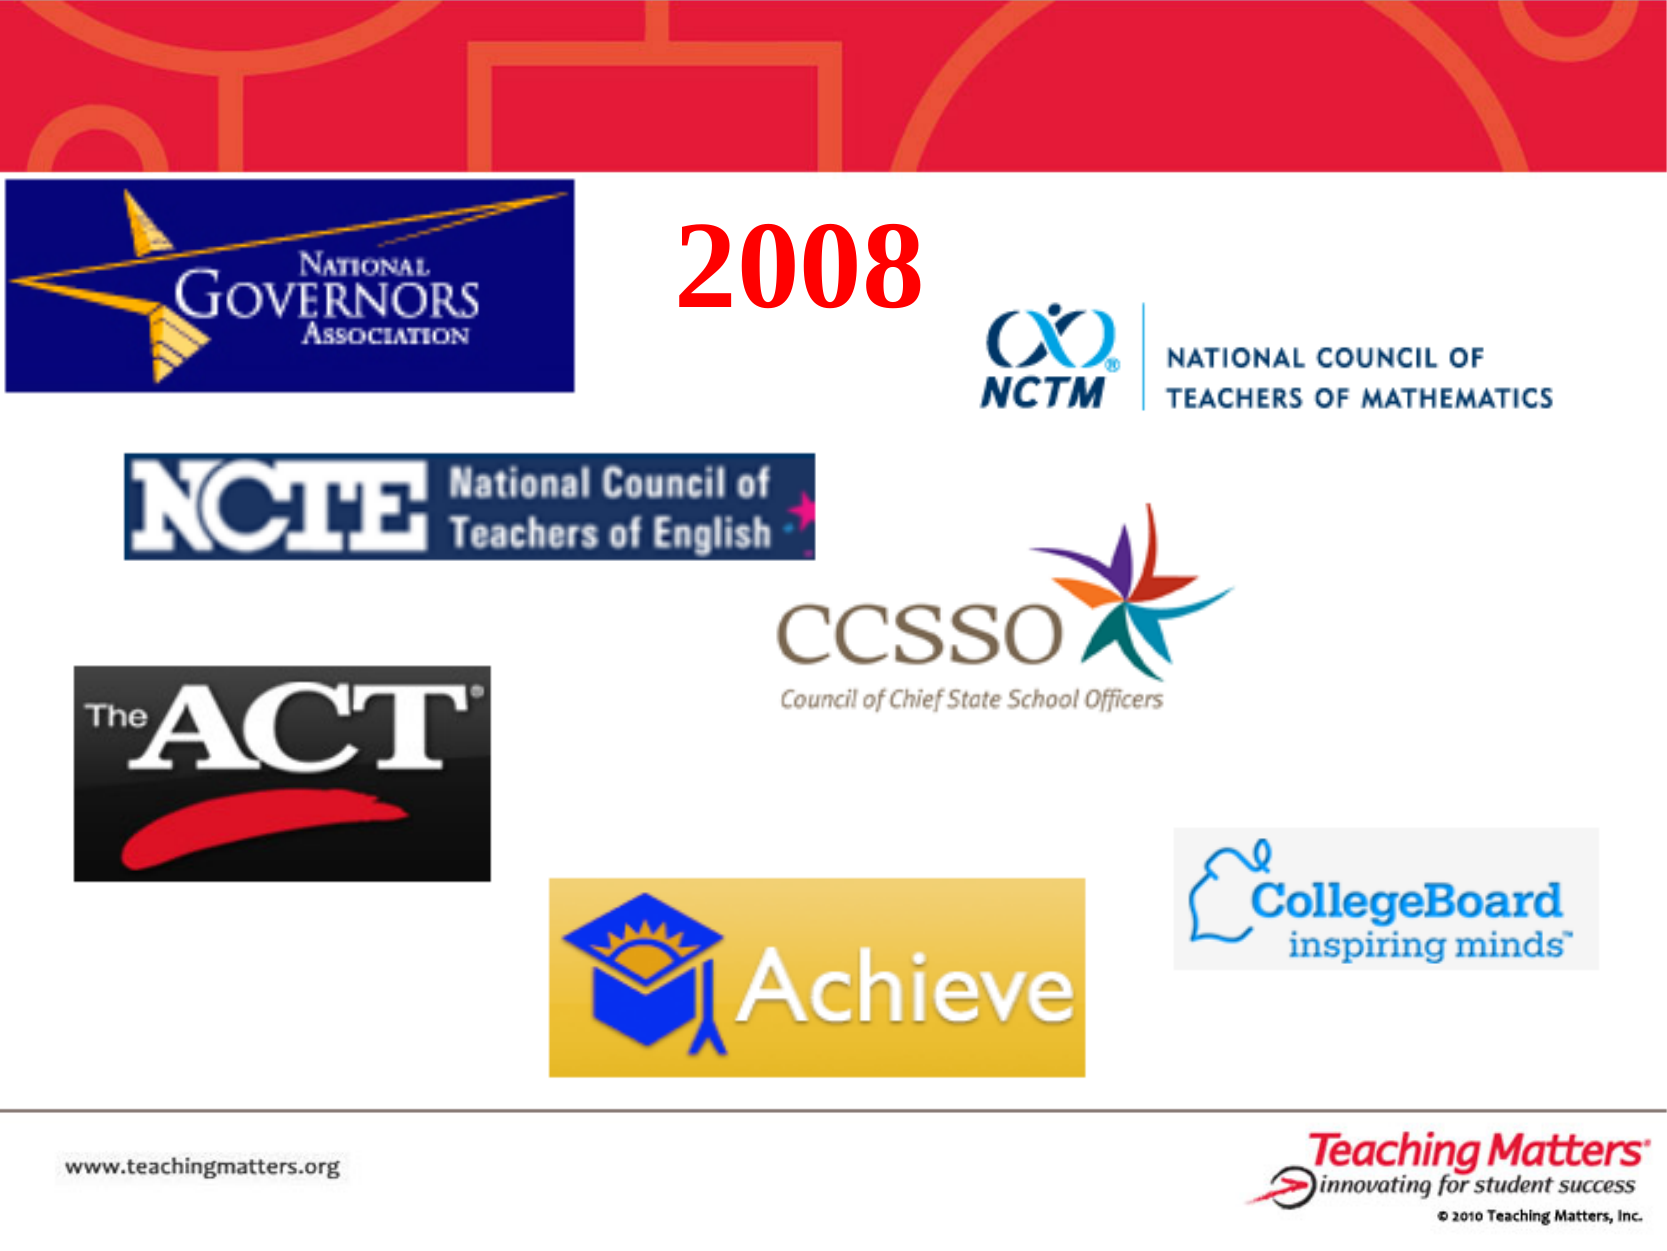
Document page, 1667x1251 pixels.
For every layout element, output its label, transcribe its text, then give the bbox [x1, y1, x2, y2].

picture [0, 0, 1667, 1250]
text_box 2008 [659, 174, 940, 340]
